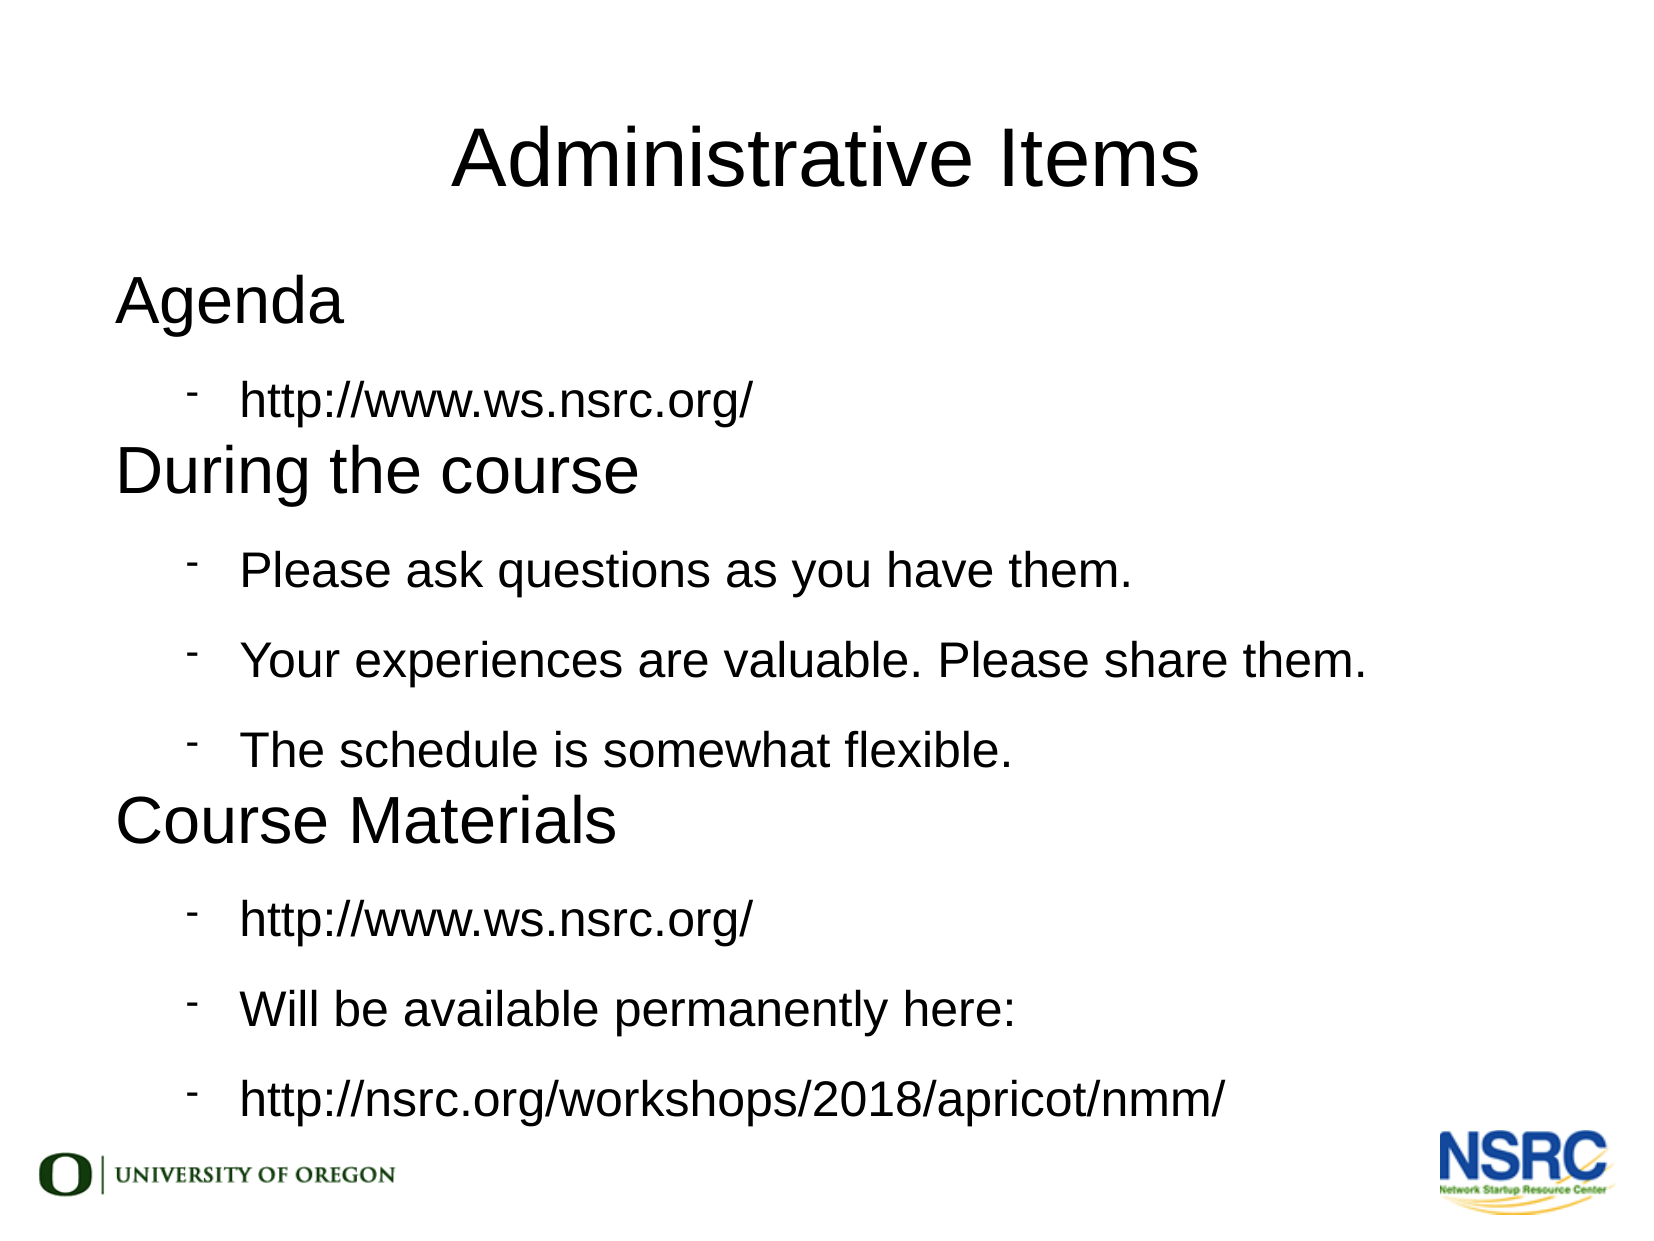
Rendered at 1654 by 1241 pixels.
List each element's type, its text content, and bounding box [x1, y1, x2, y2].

text_box Administrative Items [82, 49, 1571, 257]
picture [1440, 1160, 1616, 1215]
picture [37, 1151, 397, 1198]
text_box Agenda http://www.ws.nsrc.org/ During the course Please ask questions as you have them. Your experiences are valuable. Please share them. The schedule is somewhat flexible. Course Materials http://www.ws.nsrc.org/ Will be available permanently here: http://nsrc.org/workshops/2018/apricot/nmm/ [82, 249, 1618, 1160]
